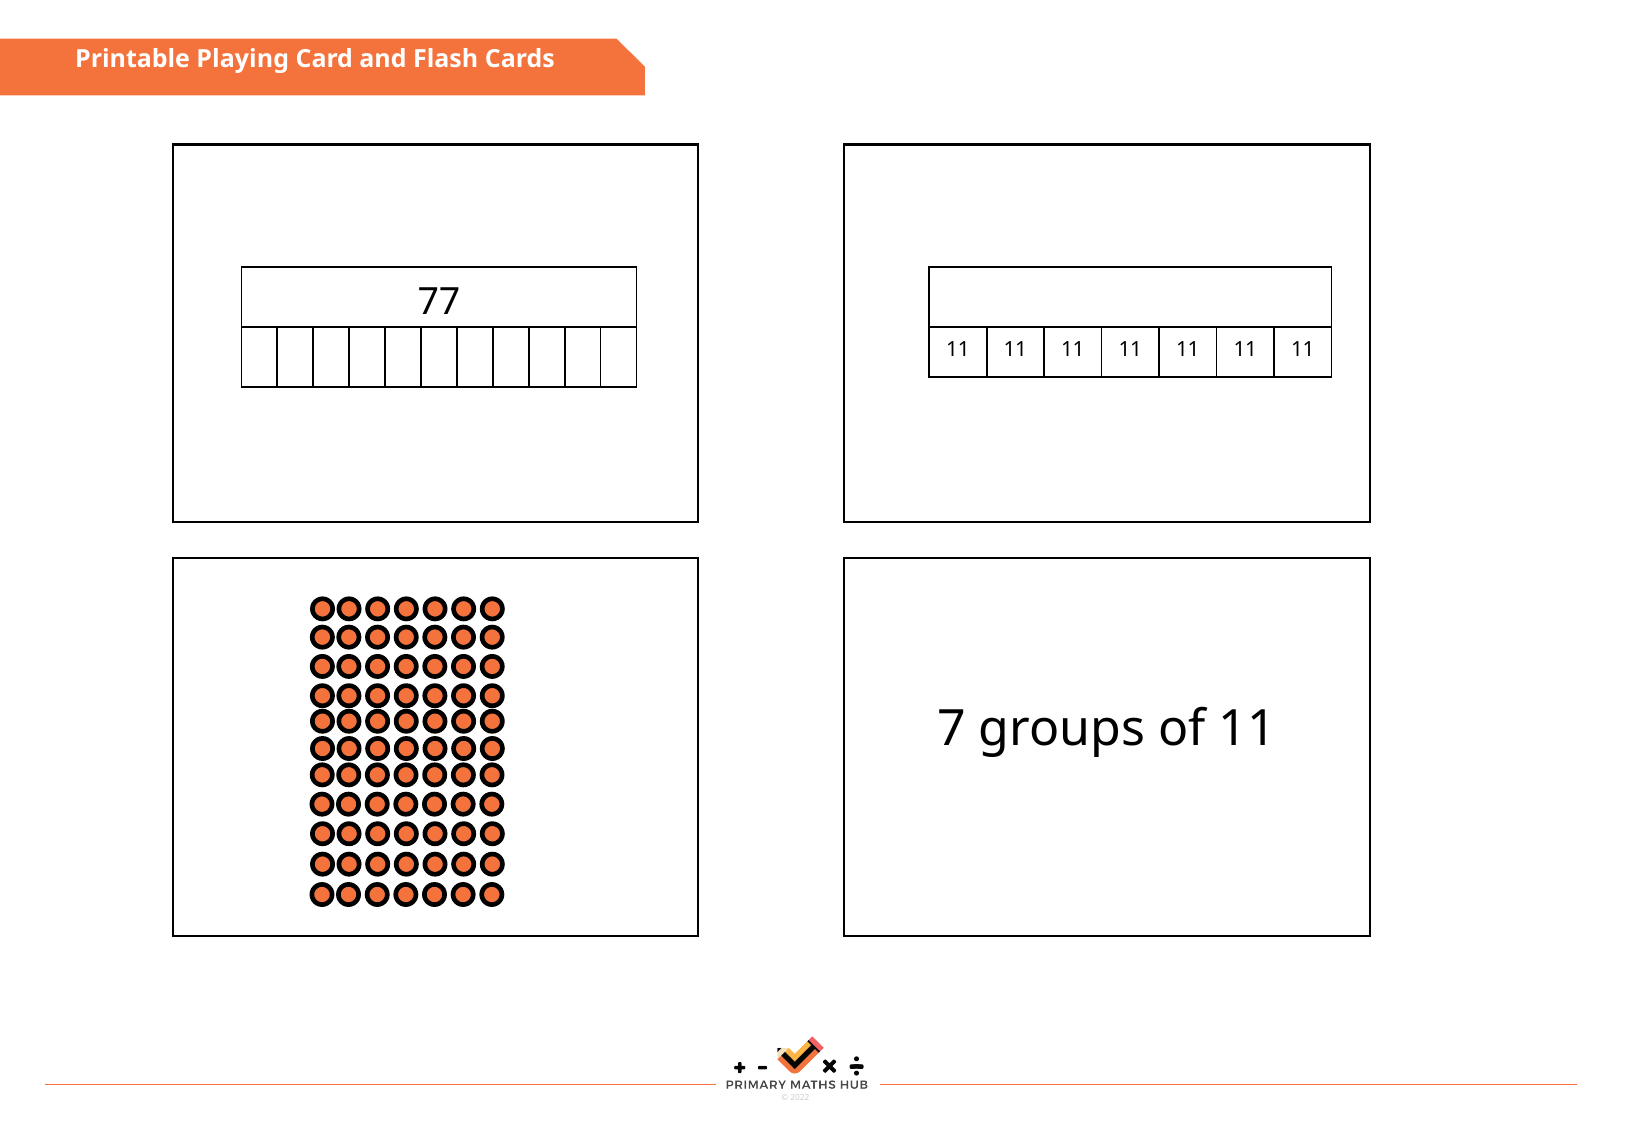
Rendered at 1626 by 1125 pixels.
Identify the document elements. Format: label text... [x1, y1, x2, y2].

text_box [311, 626, 334, 649]
text_box [480, 883, 504, 906]
text_box [395, 626, 418, 649]
text_box [452, 597, 475, 620]
text_box [366, 853, 389, 876]
table_cell 11 [988, 328, 1043, 376]
text_box [311, 822, 334, 845]
table_cell [458, 328, 492, 386]
text_box [481, 853, 504, 876]
text_box [395, 710, 418, 733]
table_cell [350, 328, 384, 386]
text_box [394, 883, 418, 906]
text_box [366, 883, 389, 906]
text_box [366, 763, 389, 787]
text_box [311, 763, 334, 787]
text_box [843, 557, 1371, 937]
table_cell 11 [1160, 328, 1216, 376]
text_box [366, 710, 389, 733]
text_box [481, 710, 504, 733]
text_box [366, 684, 389, 707]
text_box [337, 710, 361, 733]
text_box [452, 626, 475, 649]
text_box [452, 710, 475, 733]
text_box [366, 655, 389, 678]
table_cell [530, 328, 564, 386]
table_cell [494, 328, 528, 386]
text_box [423, 684, 447, 707]
text_box [423, 737, 447, 760]
text_box [452, 737, 475, 760]
text_box [843, 143, 1371, 523]
text_box [395, 853, 418, 876]
text_box [480, 793, 504, 816]
table_header [930, 268, 1331, 326]
text_box [310, 883, 334, 906]
text_box [423, 822, 447, 845]
text_box [366, 597, 389, 620]
text_box [451, 883, 475, 906]
table_cell 11 [1045, 328, 1101, 376]
text_box [423, 763, 446, 787]
text_box [311, 655, 334, 678]
text_box [451, 793, 475, 816]
text_box [366, 822, 389, 845]
text_box [395, 737, 418, 760]
text_box [452, 763, 475, 787]
text_box [480, 763, 504, 787]
text_box [394, 793, 418, 816]
text_box [423, 597, 447, 620]
text_box 7 groups of 11 [844, 688, 1370, 763]
text_box [423, 655, 447, 678]
table_cell [601, 328, 636, 386]
text_box [481, 655, 504, 678]
text_box [337, 763, 360, 787]
text_box [311, 710, 334, 733]
text_box [337, 793, 360, 816]
text_box [481, 822, 504, 845]
text_box [481, 737, 504, 760]
text_box [366, 626, 389, 649]
text_box [452, 684, 475, 707]
table_cell [386, 328, 420, 386]
text_box [337, 655, 361, 678]
text_box [481, 626, 504, 649]
text_box [452, 655, 475, 678]
text_box [394, 763, 418, 787]
text_box [337, 822, 361, 845]
text_box [366, 793, 389, 816]
text_box [337, 684, 361, 707]
text_box [311, 597, 334, 620]
text_box [395, 597, 418, 620]
text_box [423, 793, 446, 816]
table_cell 11 [1217, 328, 1273, 376]
table_cell 11 [1275, 328, 1331, 376]
text_box [452, 822, 475, 845]
text_box [311, 853, 334, 876]
text_box [337, 597, 361, 620]
text_box Printable Playing Card and Flash Cards [0, 37, 646, 97]
text_box [423, 710, 447, 733]
text_box [337, 626, 361, 649]
text_box © 2022 [720, 1084, 870, 1110]
text_box [423, 883, 446, 906]
text_box [395, 655, 418, 678]
text_box [311, 684, 334, 707]
text_box [395, 822, 418, 845]
text_box [395, 684, 418, 707]
text_box [337, 737, 361, 760]
text_box [311, 737, 334, 760]
text_box [423, 626, 447, 649]
text_box [337, 883, 360, 906]
text_box [423, 853, 447, 876]
table_cell [566, 328, 600, 386]
text_box [452, 853, 475, 876]
text_box [172, 143, 699, 523]
table_cell [278, 328, 312, 386]
table_cell [314, 328, 348, 386]
table_cell 11 [1102, 328, 1158, 376]
text_box [481, 597, 504, 620]
picture [722, 1034, 872, 1094]
text_box [366, 737, 389, 760]
table_cell 11 [930, 328, 986, 376]
table_cell [242, 328, 276, 386]
table_cell [422, 328, 456, 386]
text_box [310, 793, 334, 816]
text_box [337, 853, 361, 876]
table_header 77 [242, 268, 636, 326]
text_box [481, 684, 504, 707]
text_box [172, 557, 699, 937]
